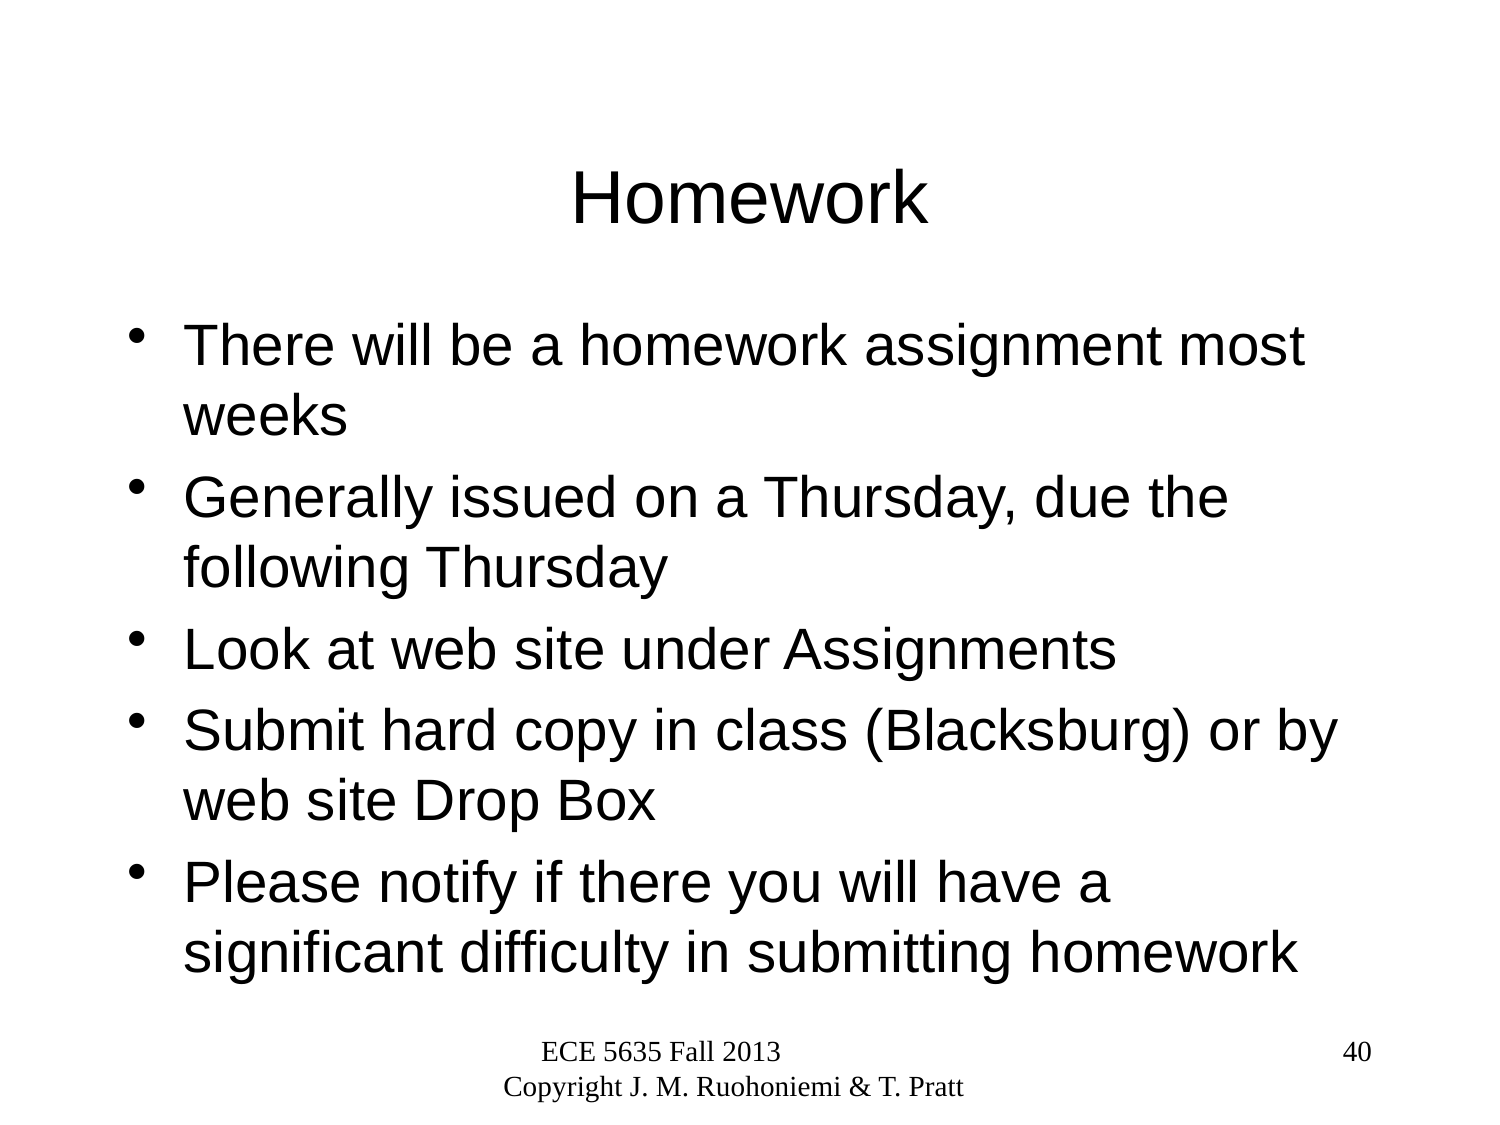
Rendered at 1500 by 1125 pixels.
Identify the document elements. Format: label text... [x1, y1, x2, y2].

list There will be a homework assignment most weeks Generally issued on a Thursday, due the following Thursday Look at web site under Assignments Submit hard copy in class (Blacksburg) or by web site Drop Box Please notify if there you will have a significant difficulty in submitting homework [112, 299, 1388, 976]
footer ECE 5635 Fall 2013 Copyright J. M. Ruohoniemi & T. Pratt [487, 1024, 988, 1101]
slide_number 40 [1074, 1024, 1388, 1101]
title Homework [112, 99, 1388, 288]
